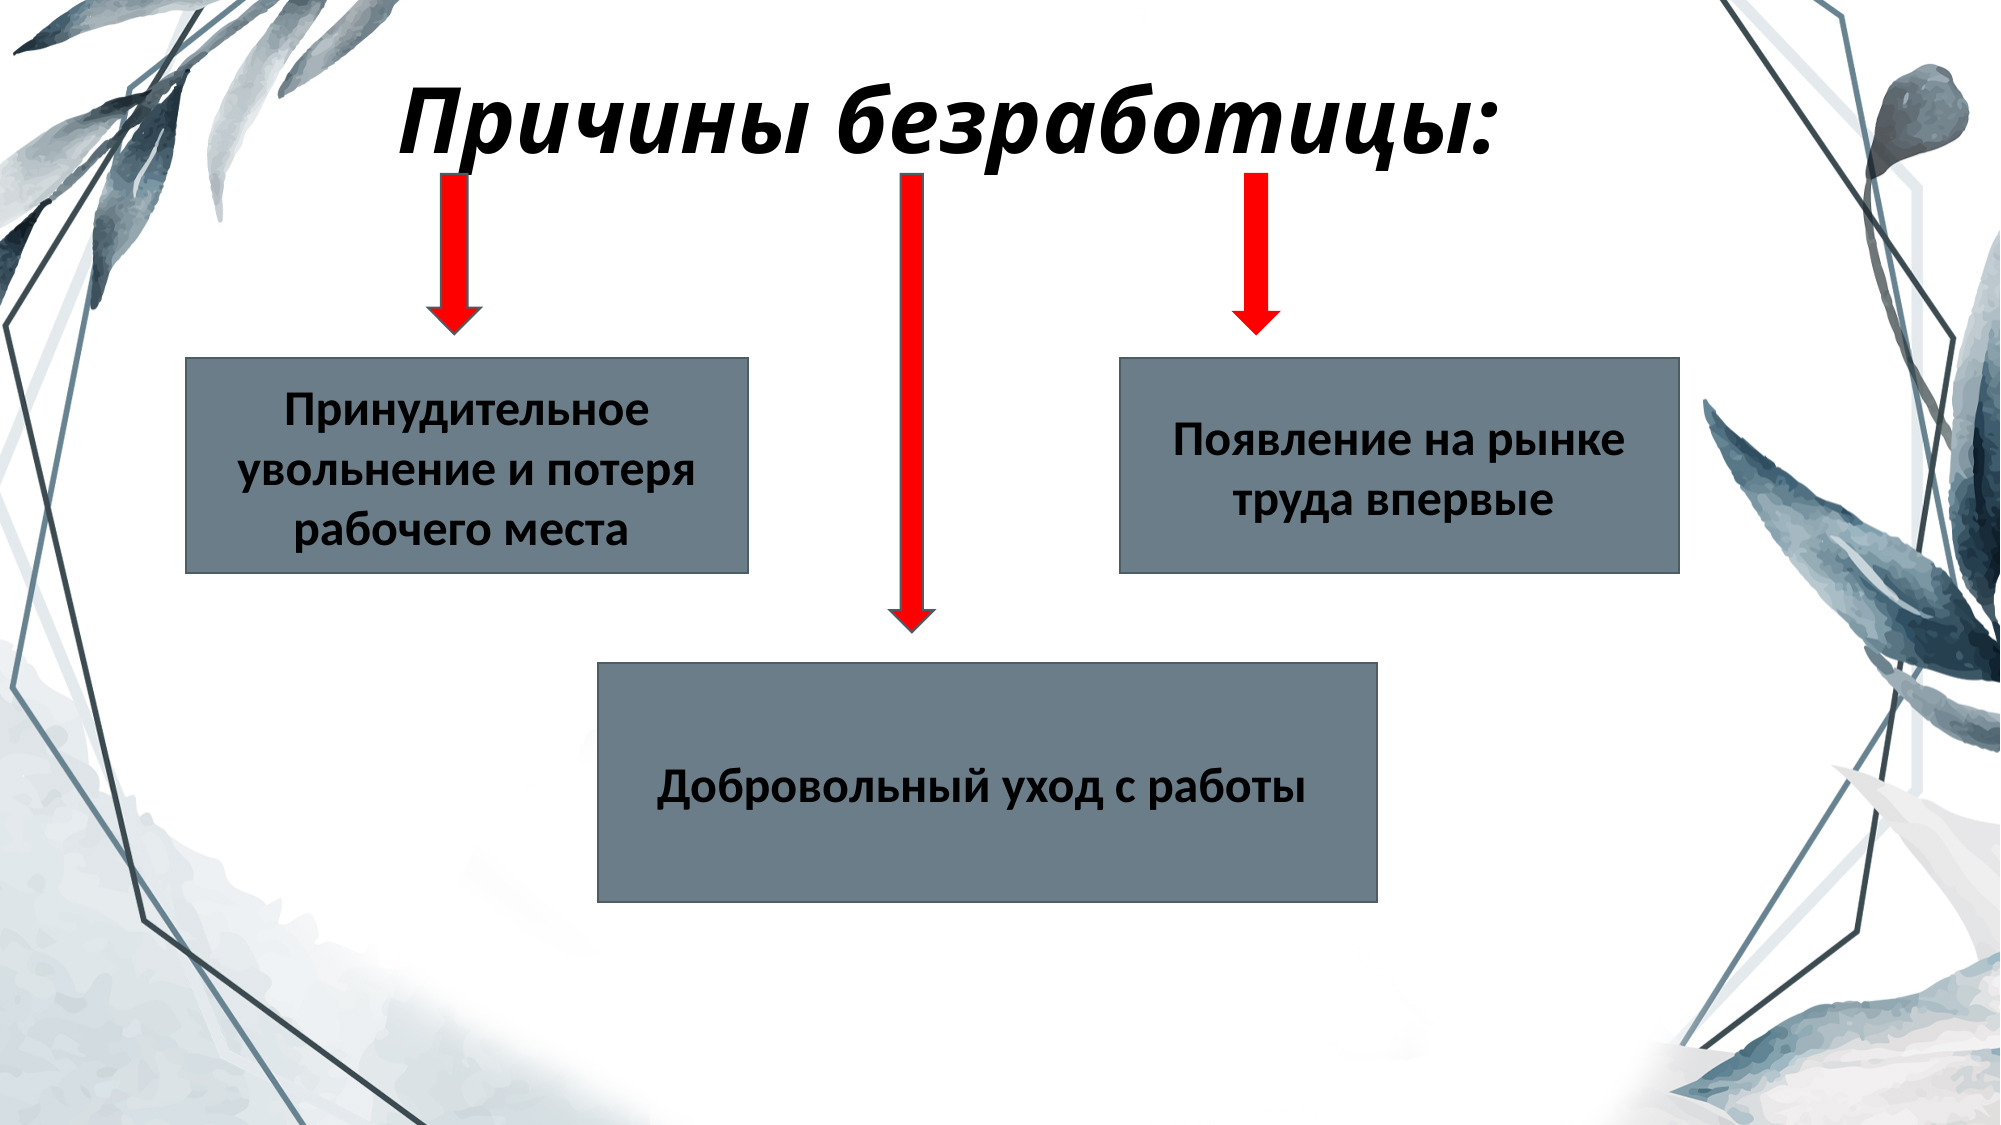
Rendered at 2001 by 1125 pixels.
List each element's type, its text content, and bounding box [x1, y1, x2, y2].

text_box [1231, 172, 1281, 336]
text_box [887, 172, 937, 634]
title Причины безработицы: [356, 59, 1541, 188]
text_box Добровольный уход с работы [597, 662, 1378, 903]
text_box [425, 172, 484, 336]
text_box Принудительное увольнение и потеря рабочего места [185, 357, 749, 574]
text_box Появление на рынке труда впервые [1119, 357, 1680, 574]
picture [0, 0, 2000, 1125]
